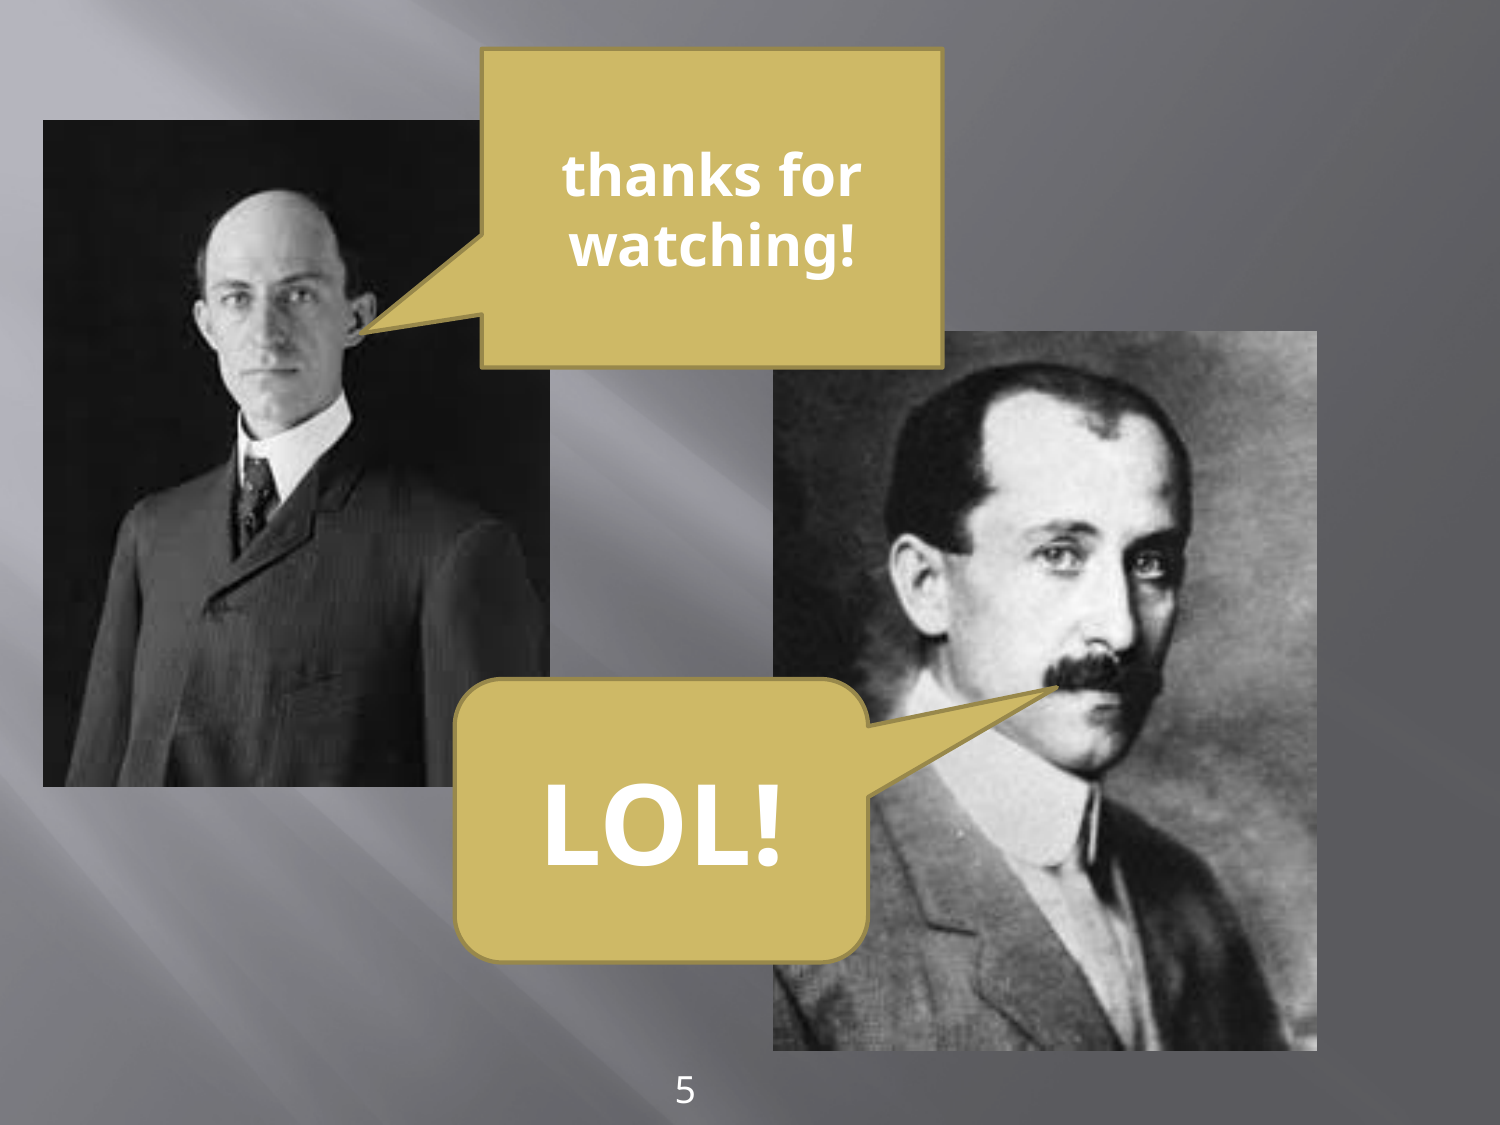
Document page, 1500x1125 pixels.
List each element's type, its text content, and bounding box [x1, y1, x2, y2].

picture [43, 120, 550, 788]
picture [773, 330, 1318, 1051]
text_box 5 [659, 1059, 711, 1119]
text_box thanks for watching! [479, 46, 945, 370]
text_box LOL! [452, 676, 773, 965]
